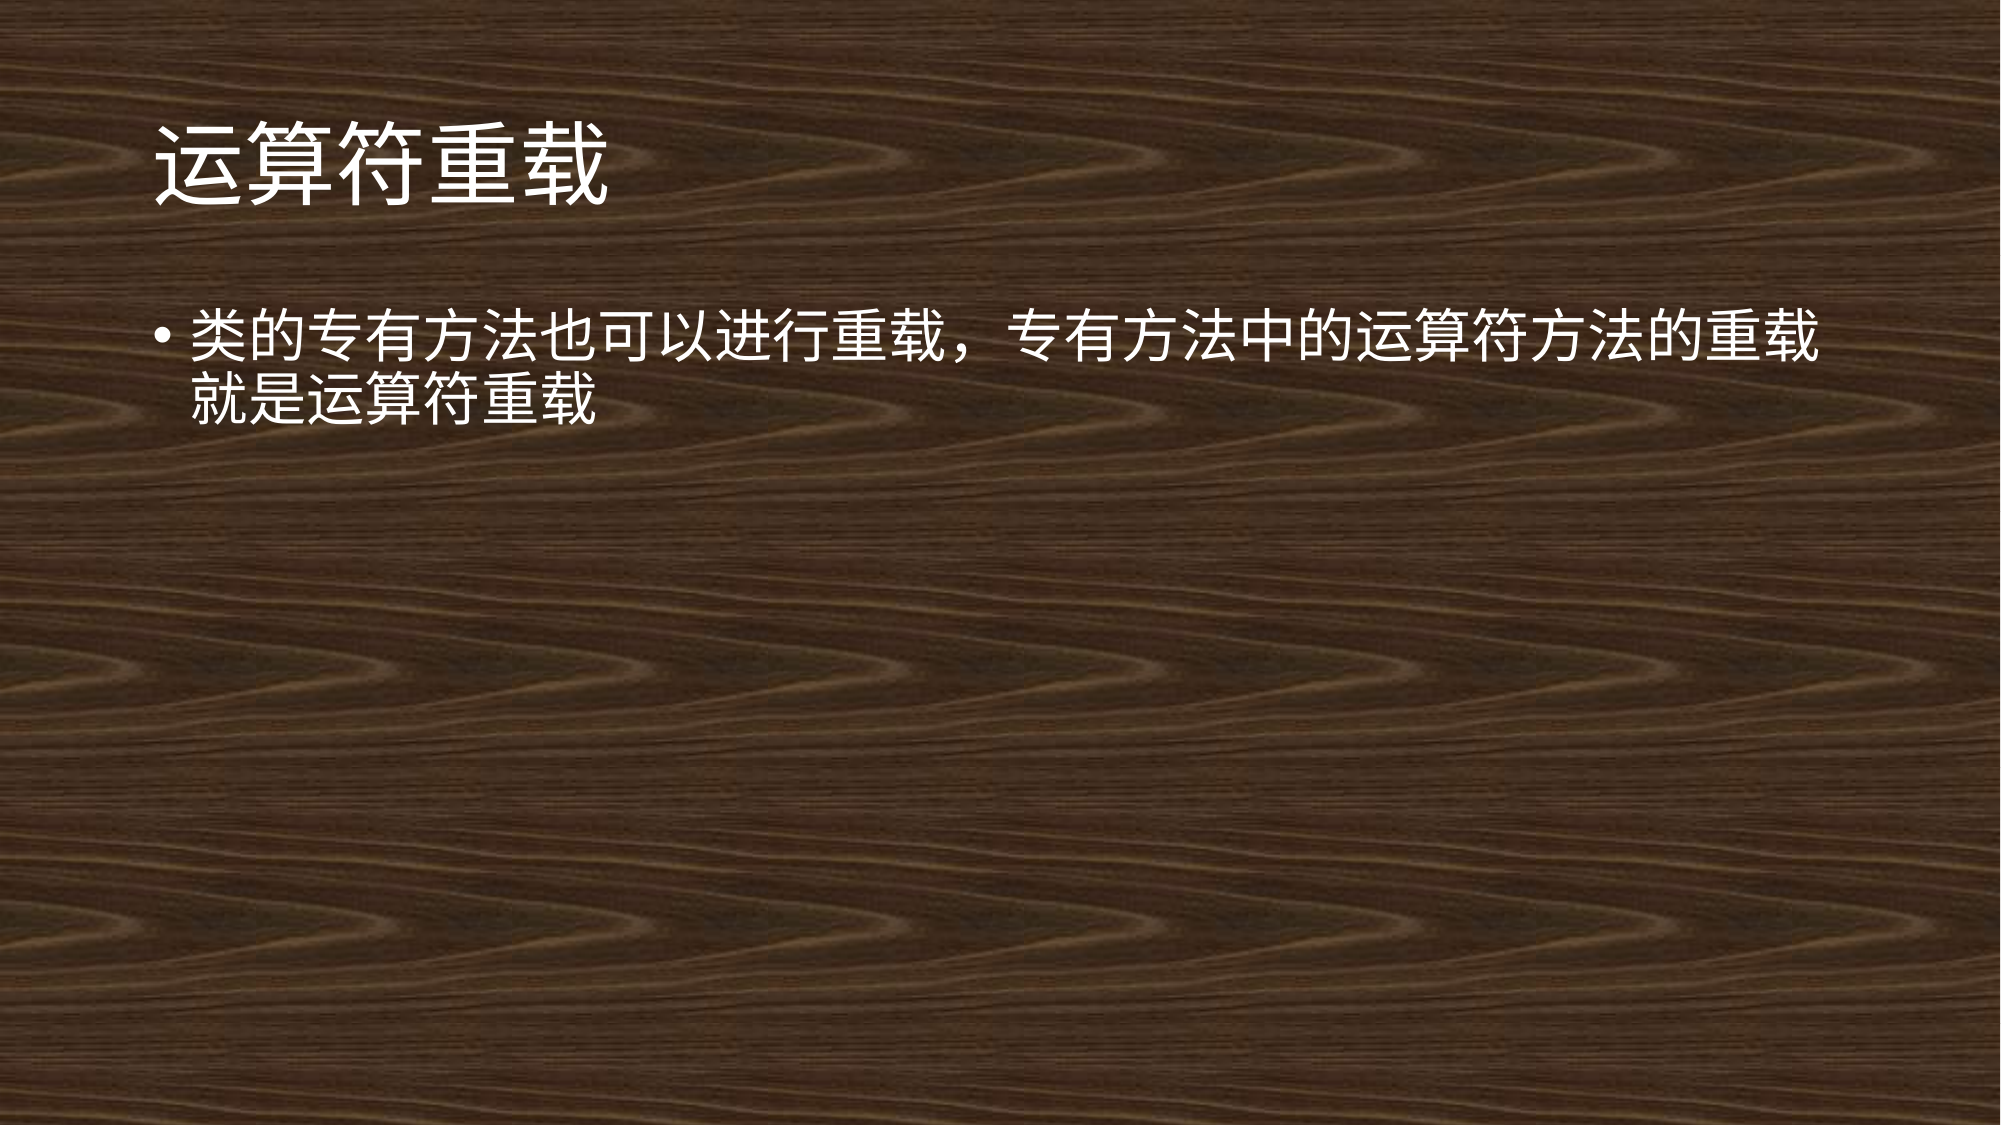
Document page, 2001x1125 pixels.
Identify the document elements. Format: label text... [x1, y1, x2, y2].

list 类的专有方法也可以进行重载，专有方法中的运算符方法的重载就是运算符重载 [137, 299, 1863, 1014]
picture [0, 0, 2001, 1125]
title 运算符重载 [137, 59, 1863, 278]
